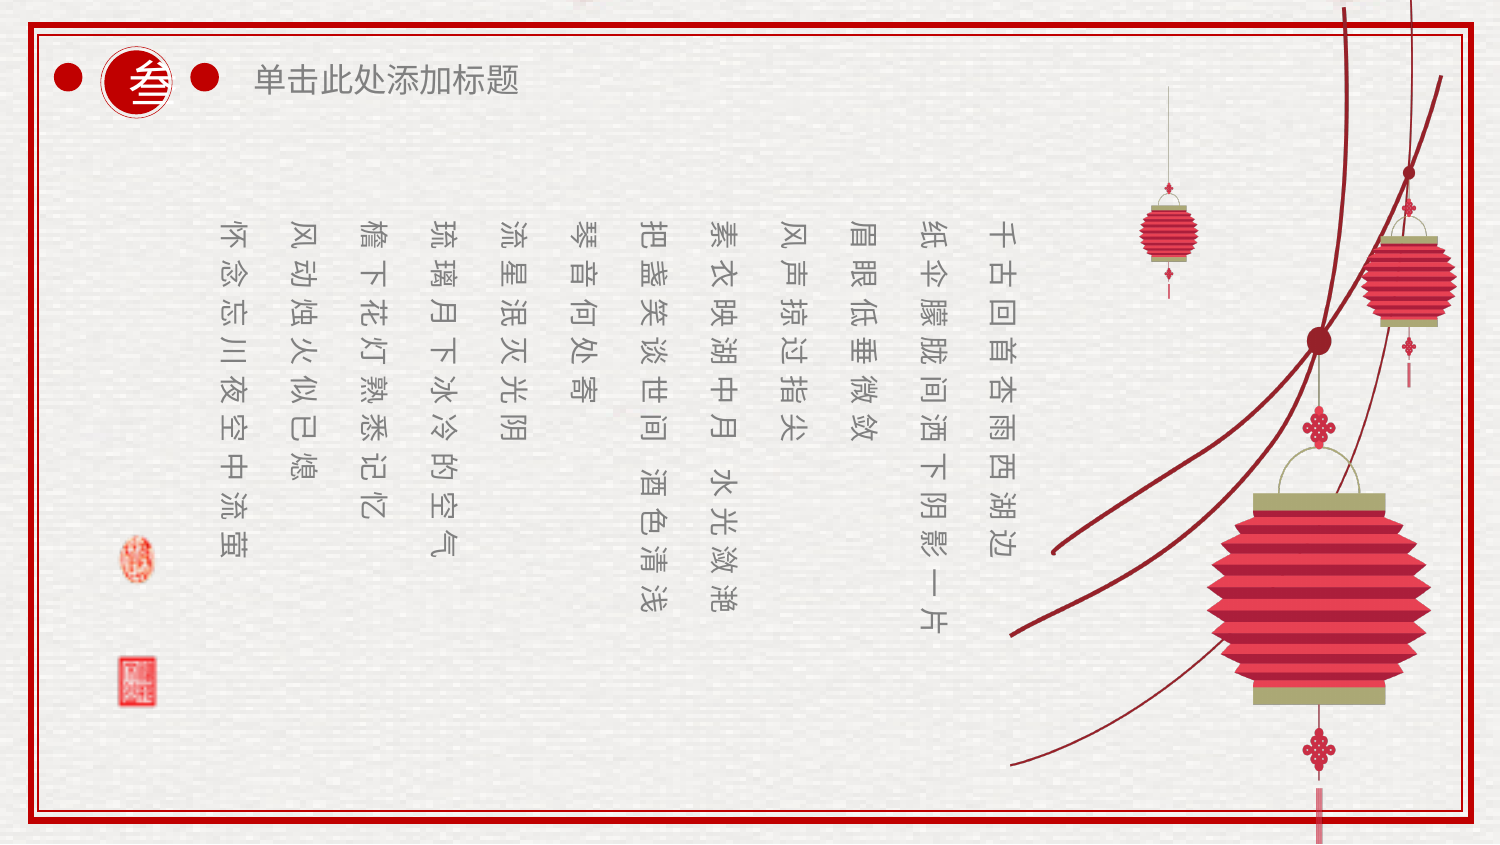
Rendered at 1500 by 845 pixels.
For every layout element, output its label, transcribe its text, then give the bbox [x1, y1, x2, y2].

text_box 千古回首杏雨西湖边 纸伞朦胧间洒下阴影一片 眉眼低垂微敛 风声掠过指尖 素衣映湖中月 水光潋滟 把盏笑谈世间 酒色清浅 琴音何处寄 流星泯灭光阴 琉璃月下冰冷的空气 檐下花灯熟悉记忆 风动烛火似已熄 怀念忘川夜空中流萤 [197, 215, 1009, 749]
picture [0, 0, 1500, 844]
